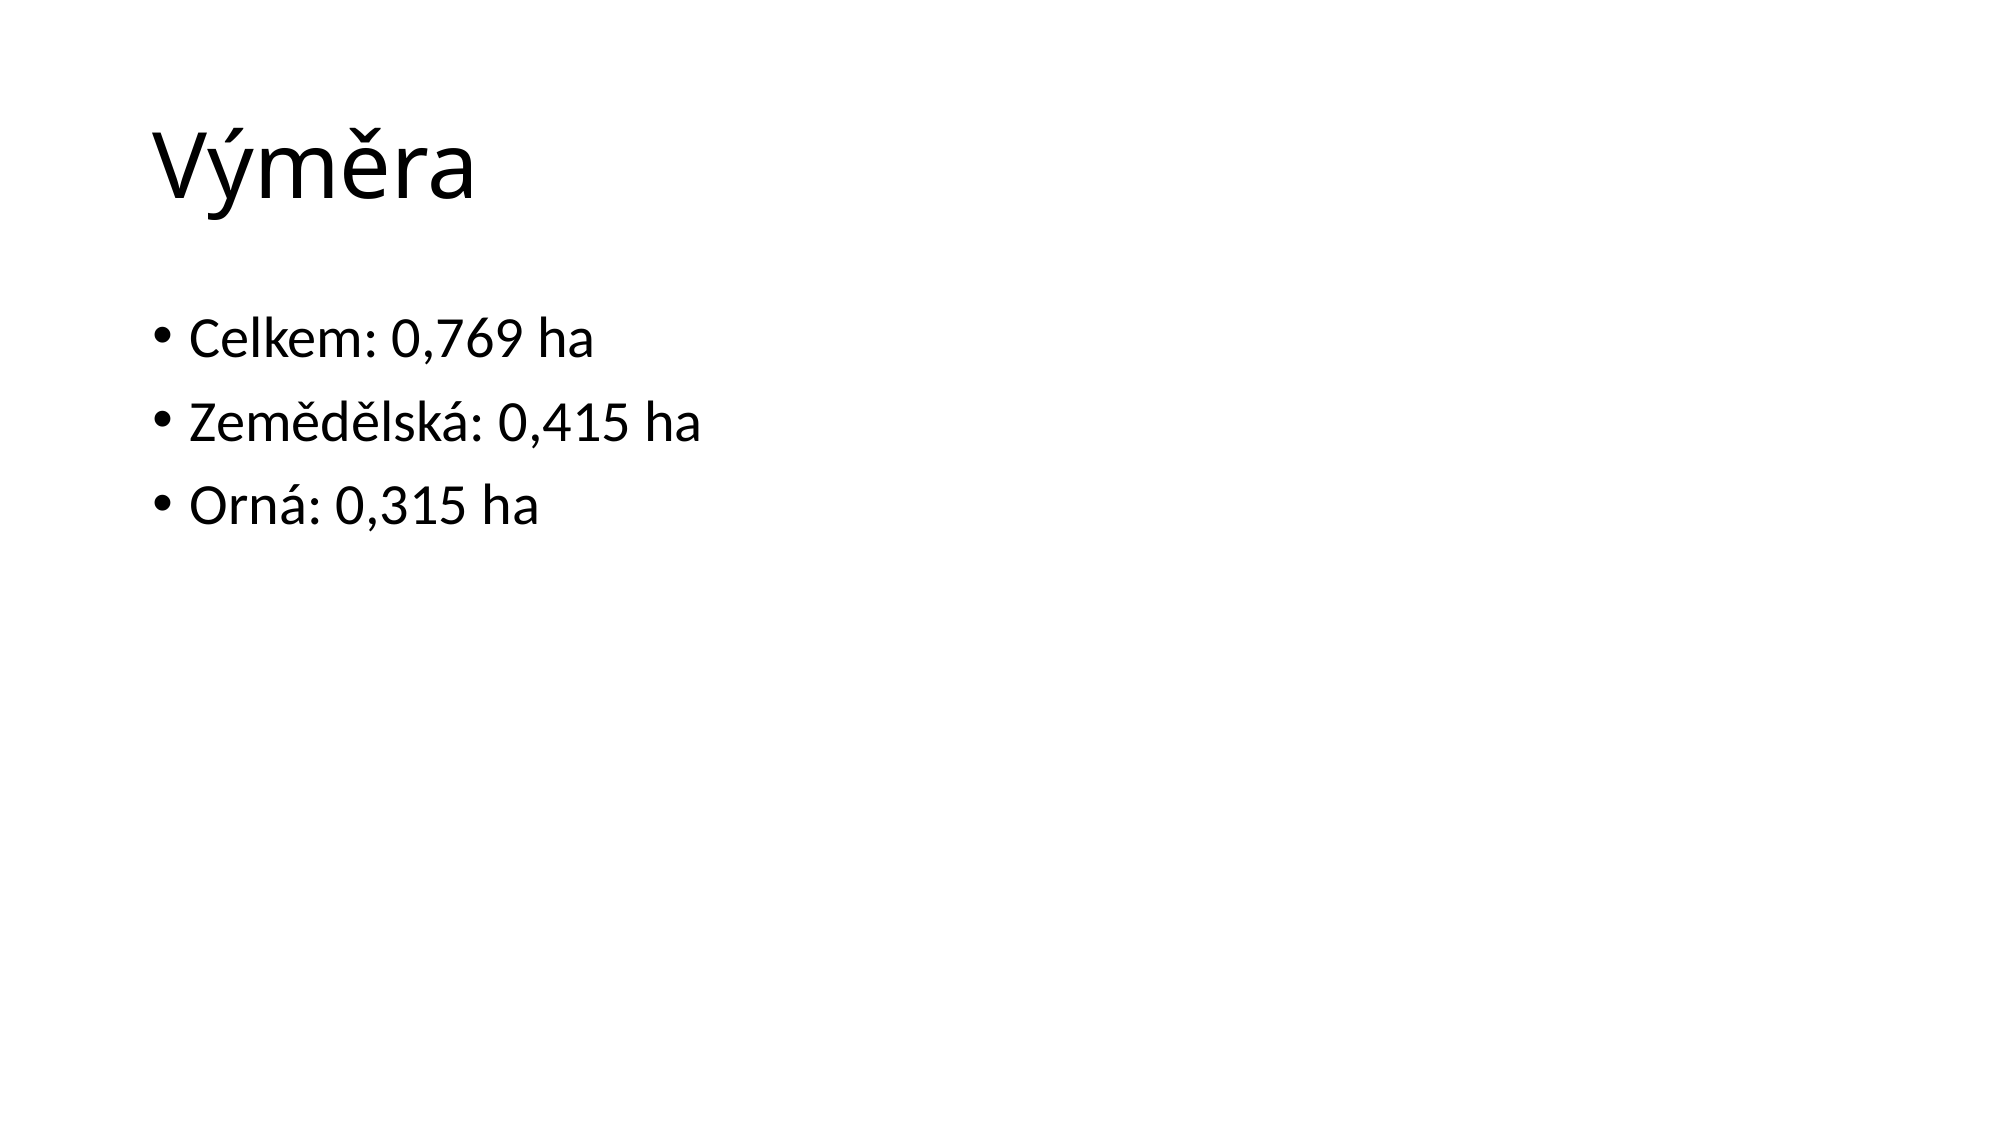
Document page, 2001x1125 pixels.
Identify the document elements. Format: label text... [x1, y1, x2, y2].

title Výměra [137, 59, 1863, 278]
list Celkem: 0,769 ha Zemědělská: 0,415 ha Orná: 0,315 ha [137, 299, 1863, 1014]
